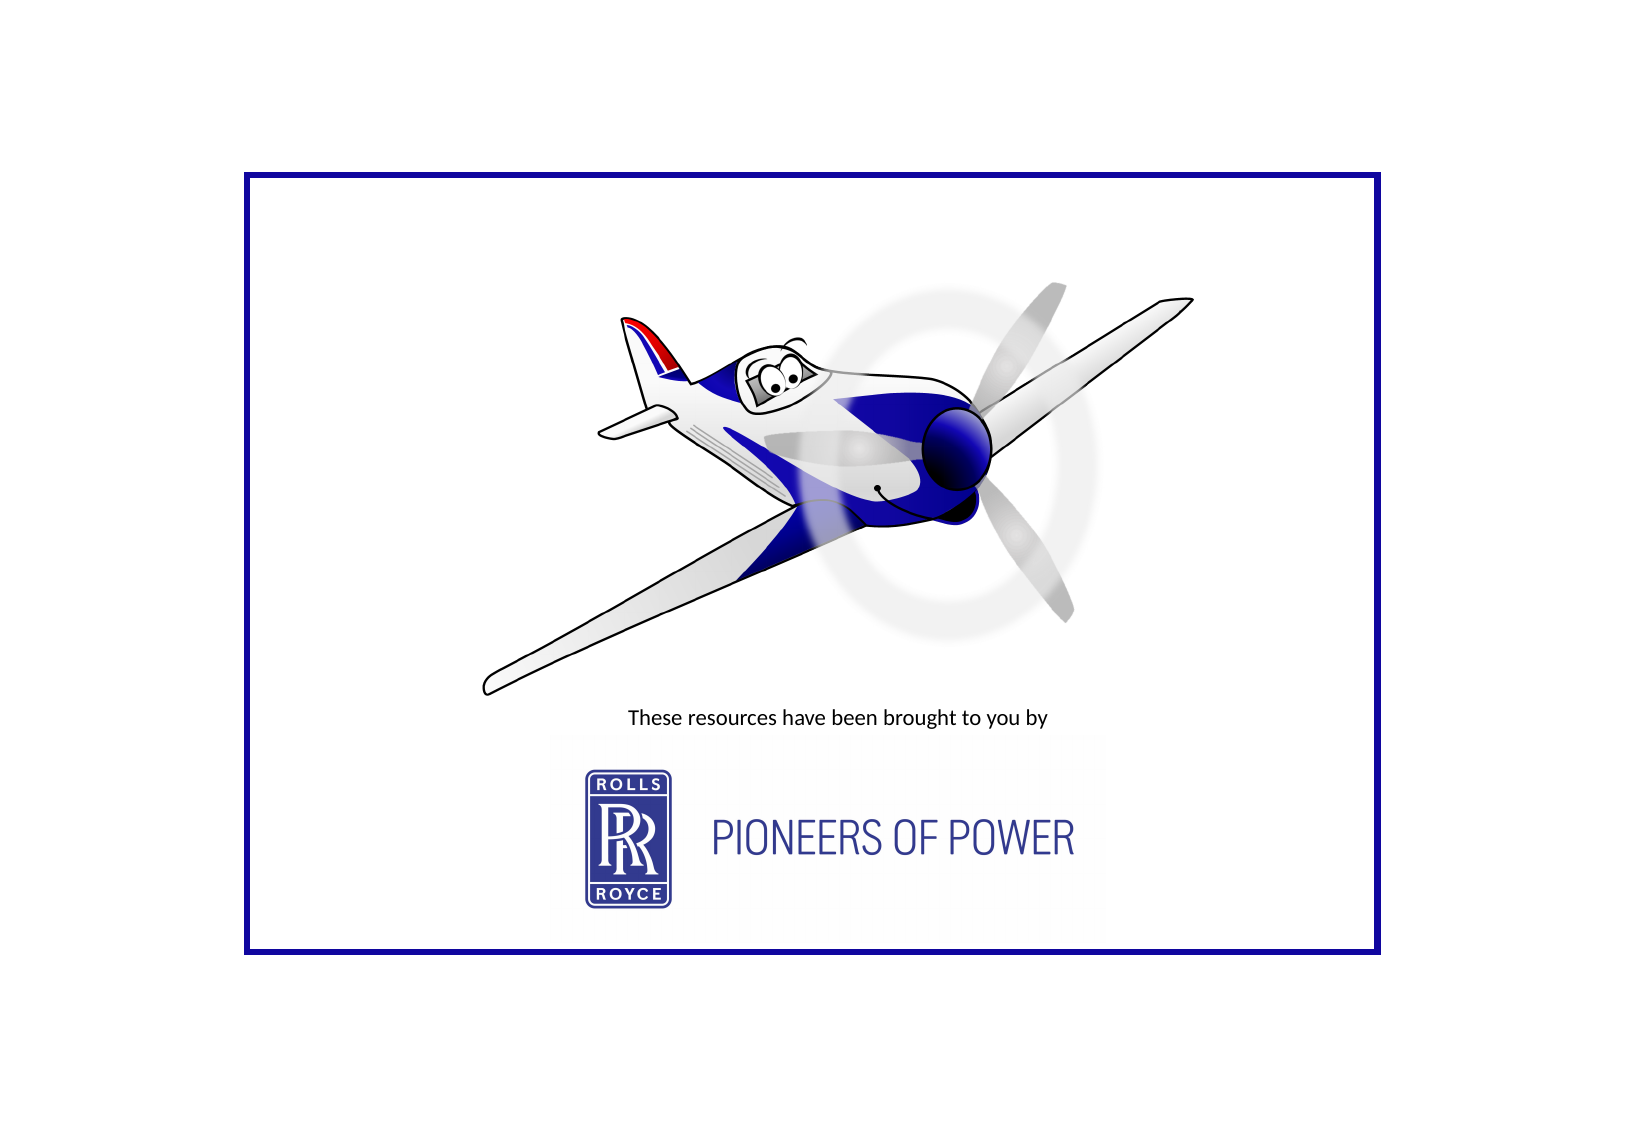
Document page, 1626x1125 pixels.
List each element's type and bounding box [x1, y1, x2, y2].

text_box [246, 174, 1379, 953]
picture [550, 735, 1106, 943]
picture [482, 280, 1194, 696]
